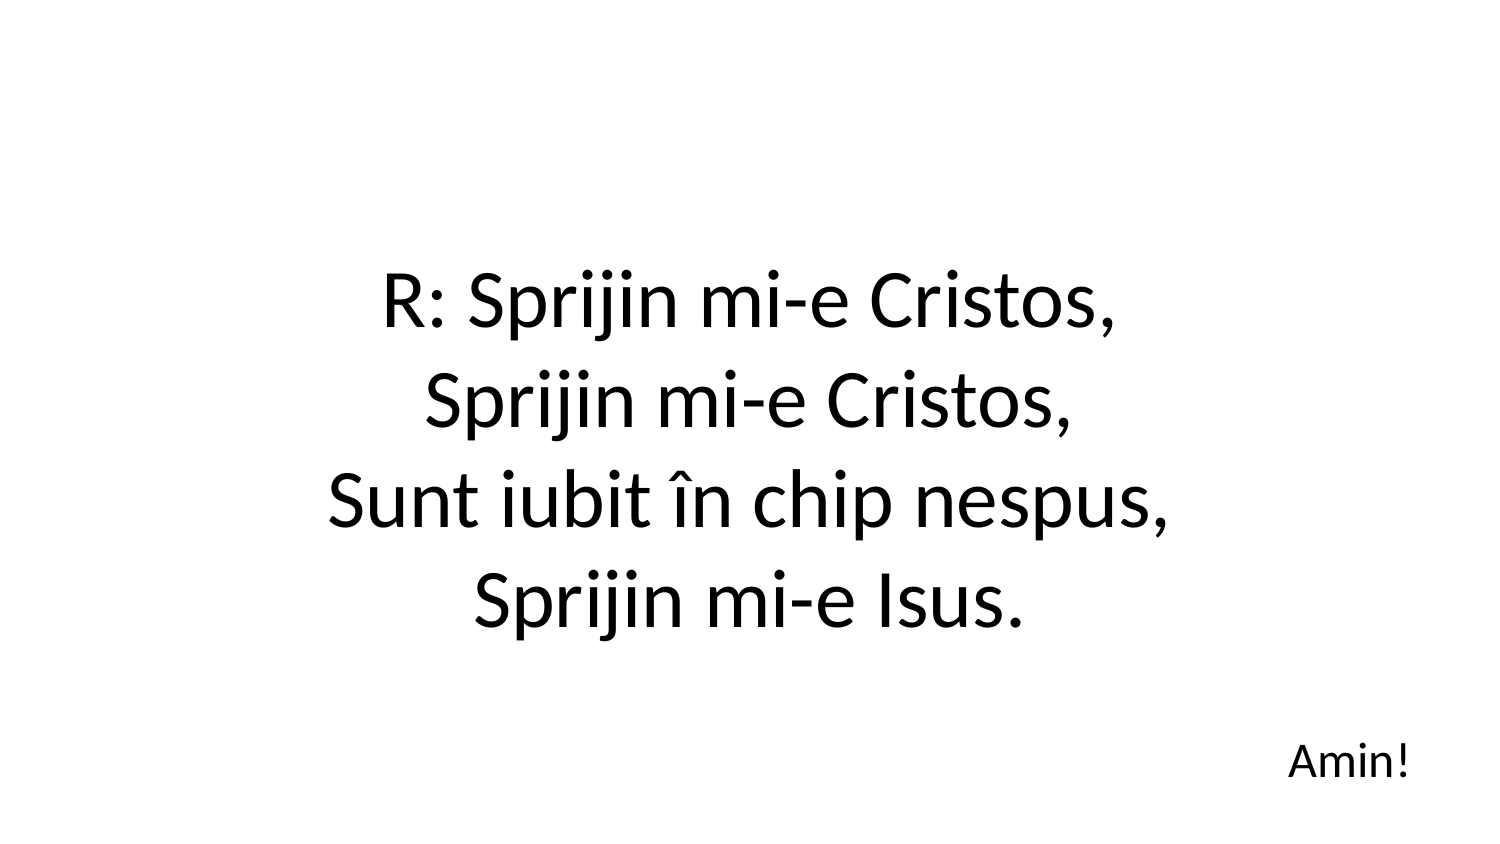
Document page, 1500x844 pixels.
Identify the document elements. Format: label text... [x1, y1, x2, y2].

text_box R: Sprijin mi-e Cristos, Sprijin mi-e Cristos, Sunt iubit în chip nespus, Sprijin mi-e Isus. [312, 192, 1188, 652]
text_box Amin! [1273, 674, 1427, 795]
